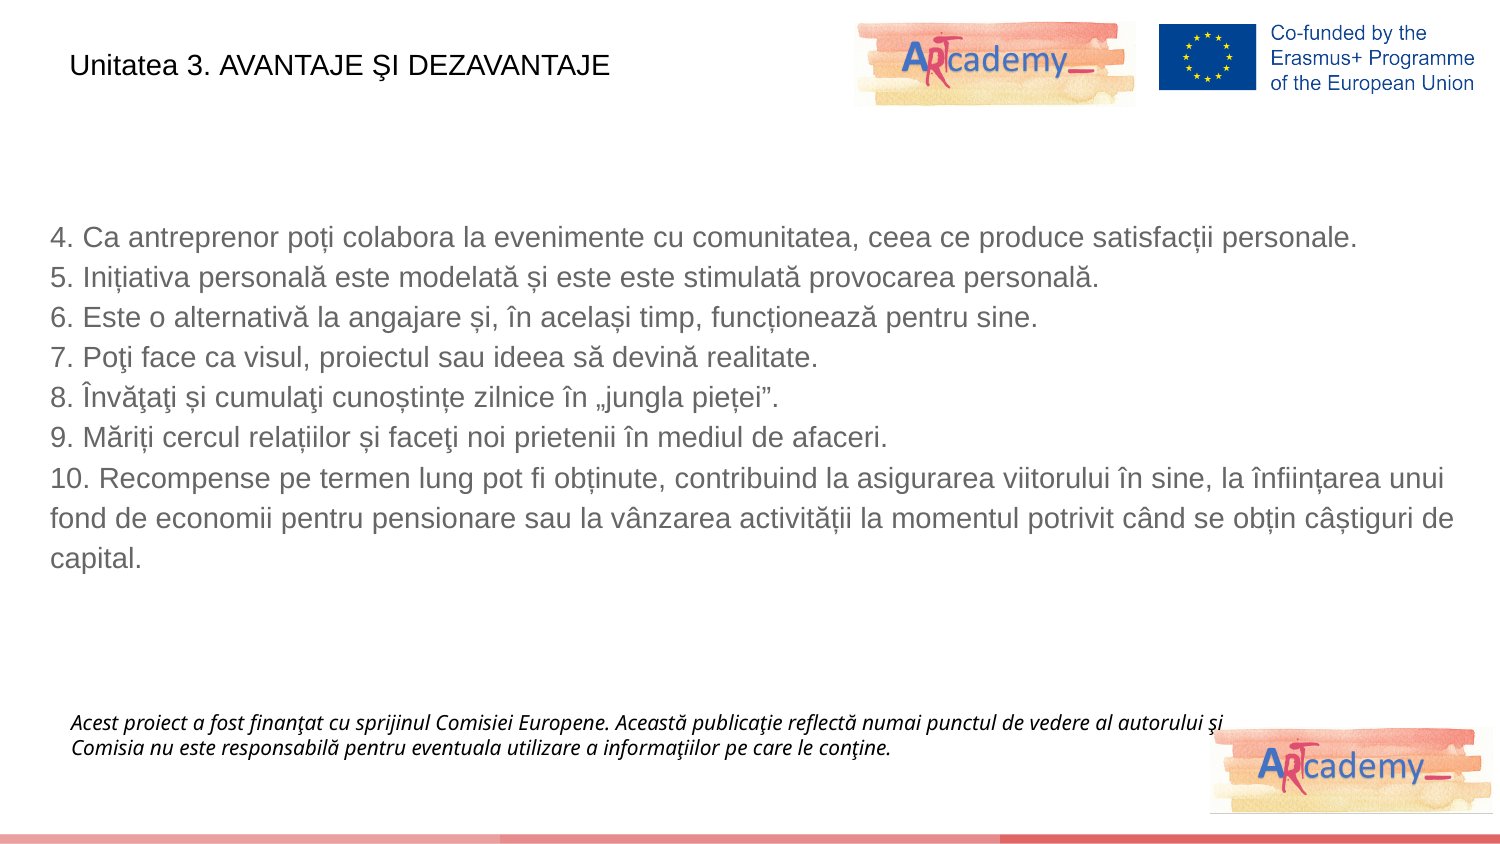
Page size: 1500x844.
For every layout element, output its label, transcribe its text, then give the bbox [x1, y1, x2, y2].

picture [1158, 24, 1474, 94]
list 4. Ca antreprenor poți colabora la evenimente cu comunitatea, ceea ce produce satisfacții personale. 5. Inițiativa personală este modelată și este este stimulată provocarea personală. 6. Este o alternativă la angajare și, în același timp, funcționează pentru sine. 7. Poţi face ca visul, proiectul sau ideea să devină realitate. 8. Învăţaţi și cumulaţi cunoștințe zilnice în „jungla pieței”. 9. Măriți cercul relațiilor și faceţi noi prietenii în mediul de afaceri. 10. Recompense pe termen lung pot fi obținute, contribuind la asigurarea viitorului în sine, la înființarea unui fond de economii pentru pensionare sau la vânzarea activității la momentul potrivit când se obțin câștiguri de capital. [16, 162, 1474, 734]
picture [1210, 709, 1493, 844]
picture [854, 2, 1137, 138]
text_box Acest proiect a fost finanţat cu sprijinul Comisiei Europene. Această publicaţie reflectă numai punctul de vedere al autorului şi Comisia nu este responsabilă pentru eventuala utilizare a informaţiilor pe care le conţine. [56, 701, 1265, 767]
text_box Unitatea 3. AVANTAJE ŞI DEZAVANTAJE [54, 39, 716, 89]
